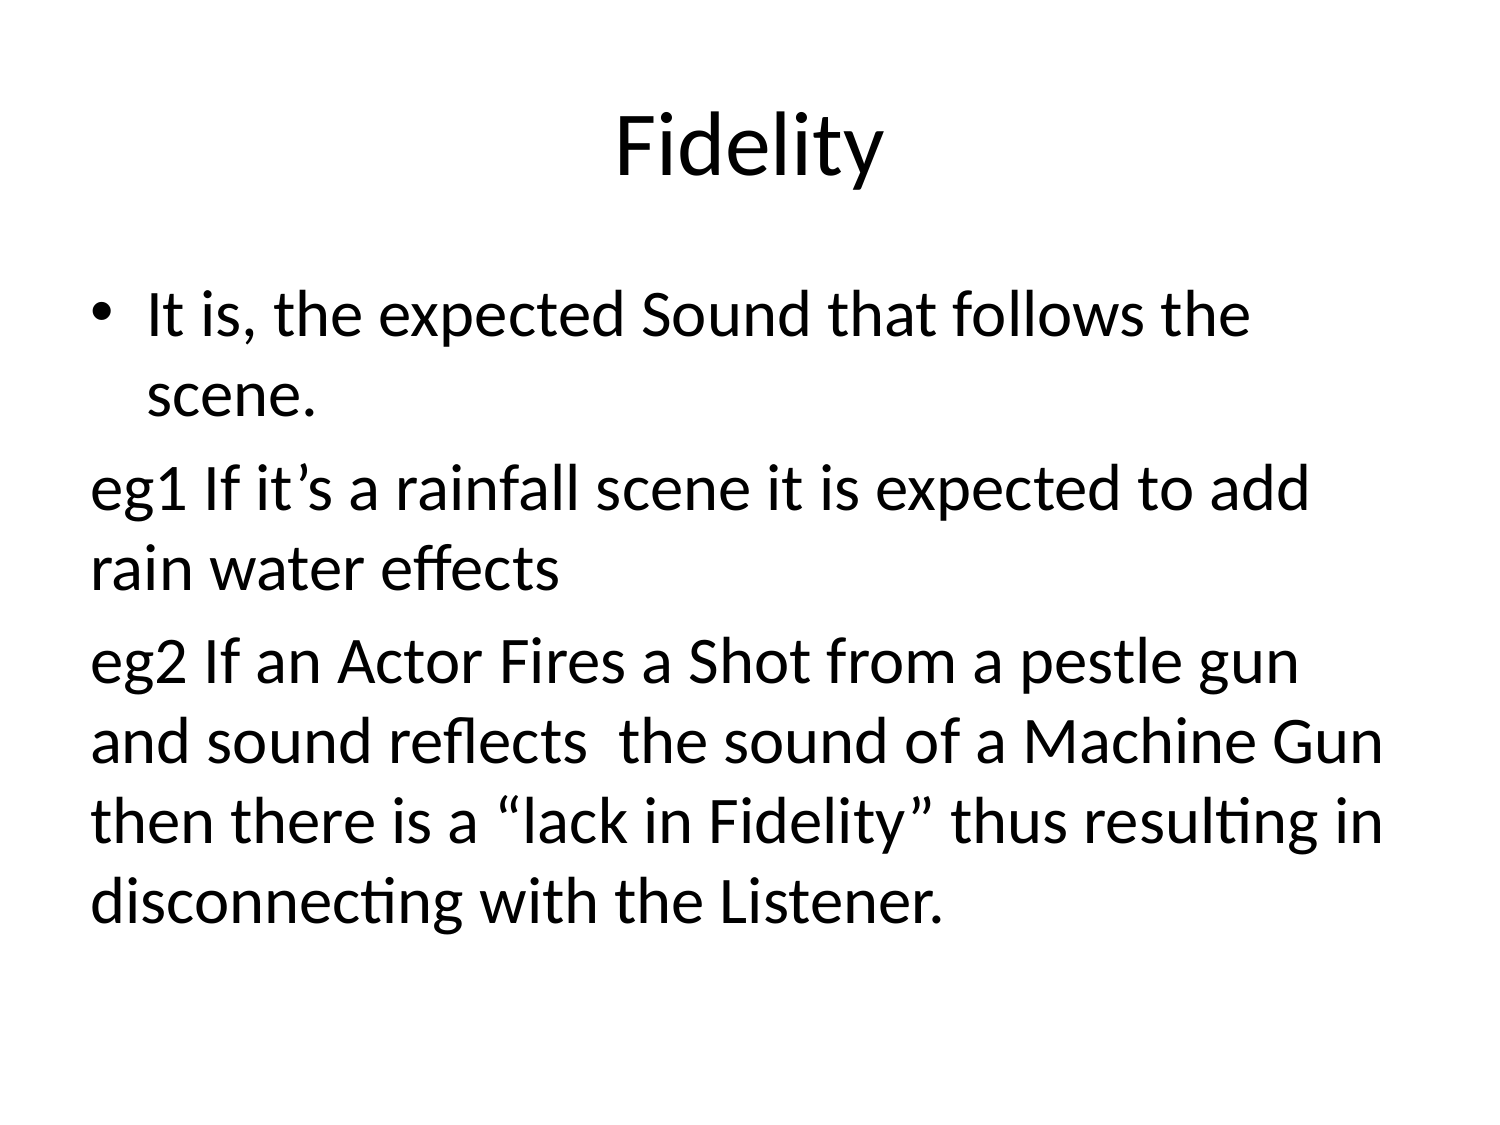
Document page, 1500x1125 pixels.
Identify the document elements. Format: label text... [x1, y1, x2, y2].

list It is, the expected Sound that follows the scene. eg1 If it’s a rainfall scene it is expected to add rain water effects eg2 If an Actor Fires a Shot from a pestle gun and sound reflects the sound of a Machine Gun then there is a “lack in Fidelity” thus resulting in disconnecting with the Listener. [75, 262, 1425, 1005]
title Fidelity [75, 45, 1425, 233]
